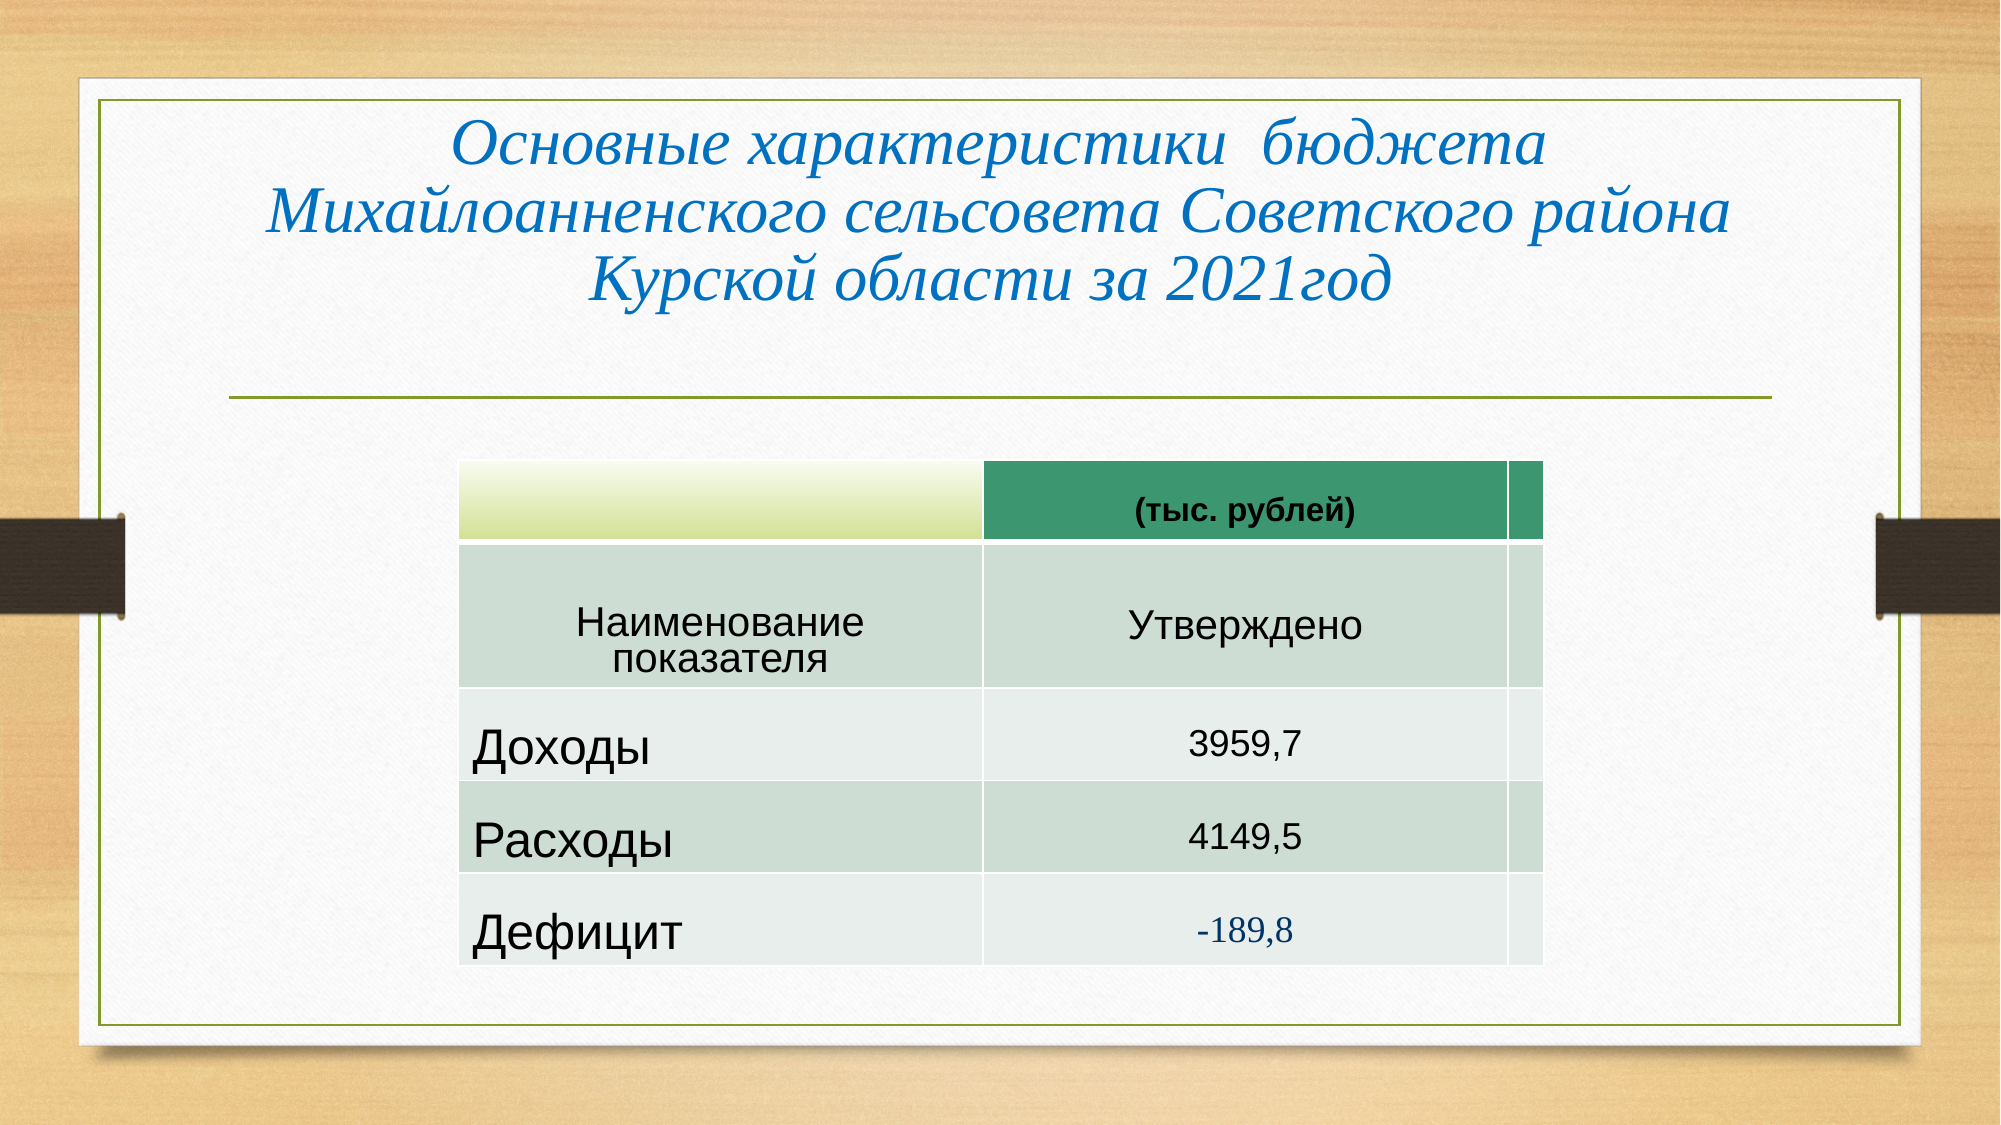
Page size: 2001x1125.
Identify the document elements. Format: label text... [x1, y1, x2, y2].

table_cell Наименование показателя [459, 545, 982, 687]
table_header [459, 461, 982, 539]
table_cell Расходы [459, 781, 982, 872]
table_cell [1509, 545, 1543, 687]
table_cell [1509, 781, 1543, 872]
table_cell Дефицит [459, 874, 982, 965]
table_cell 4149,5 [984, 781, 1507, 872]
table_cell 3959,7 [984, 689, 1507, 780]
table_header [1509, 461, 1543, 539]
table_cell [1509, 689, 1543, 780]
table_header (тыс. рублей) [984, 461, 1507, 539]
table_cell [1509, 874, 1543, 965]
picture [0, 0, 2001, 1125]
title Основные характеристики бюджета Михайлоанненского сельсовета Советского района Курской области за 2021год [212, 178, 1788, 393]
table_cell Утверждено [984, 545, 1507, 687]
table_cell -189,8 [984, 874, 1507, 965]
table_cell Доходы [459, 689, 982, 780]
